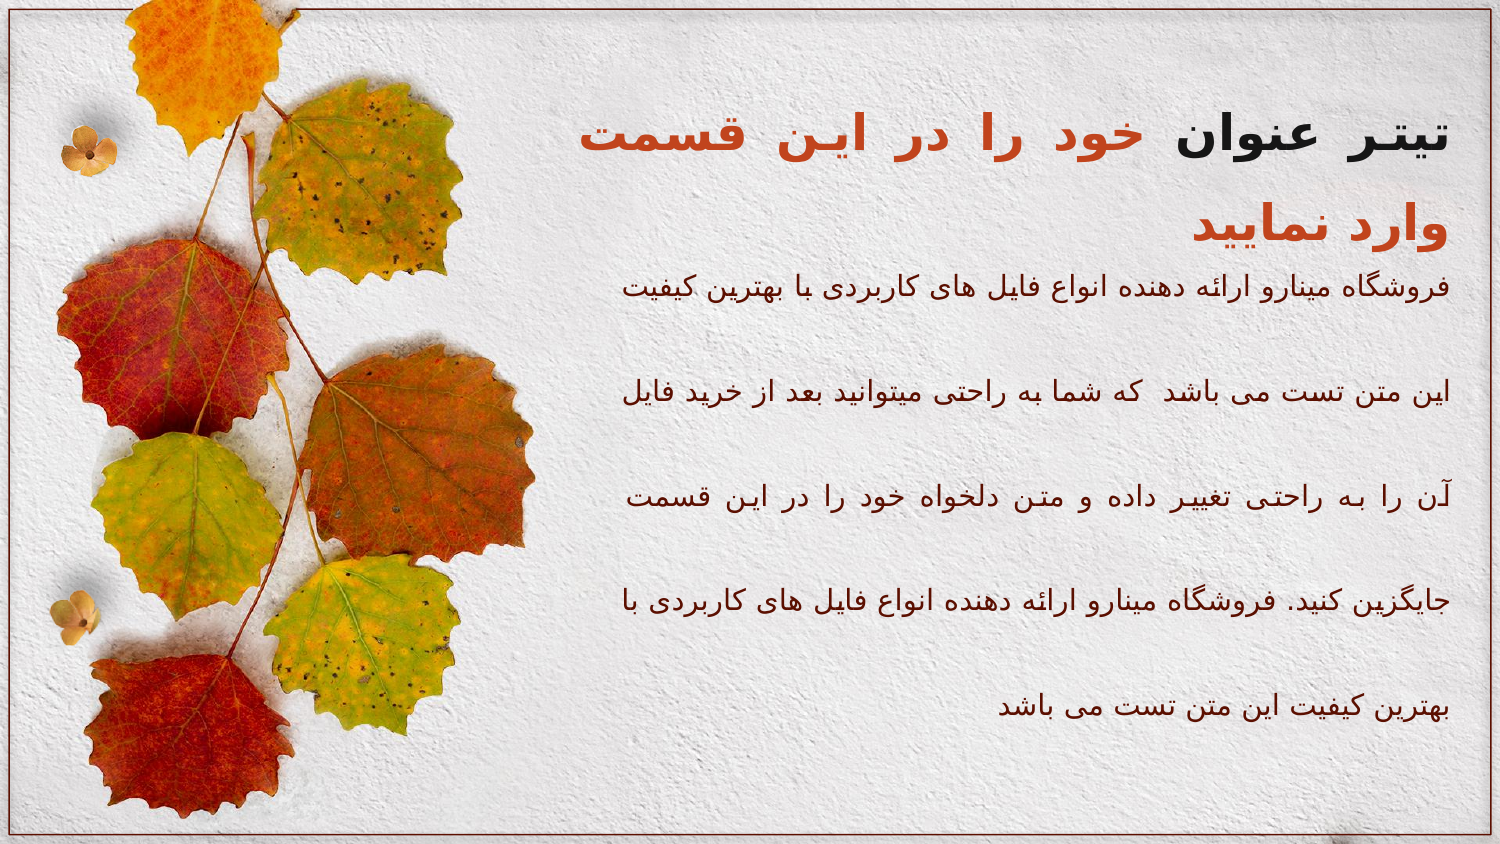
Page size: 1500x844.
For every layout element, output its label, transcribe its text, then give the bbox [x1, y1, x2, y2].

text_box فروشگاه مینارو ارائه دهنده انواع فایل های کاربردی با بهترین کیفیت این متن تست می باشد که شما به راحتی میتوانید بعد از خرید فایل آن را به راحتی تغییر داده و متن دلخواه خود را در این قسمت جایگزین کنید. فروشگاه مینارو ارائه دهنده انواع فایل های کاربردی با بهترین کیفیت این متن تست می باشد [606, 258, 1466, 729]
picture [0, 0, 1500, 844]
text_box تیتر عنوان خود را در این قسمت وارد نمایید [552, 62, 1466, 258]
